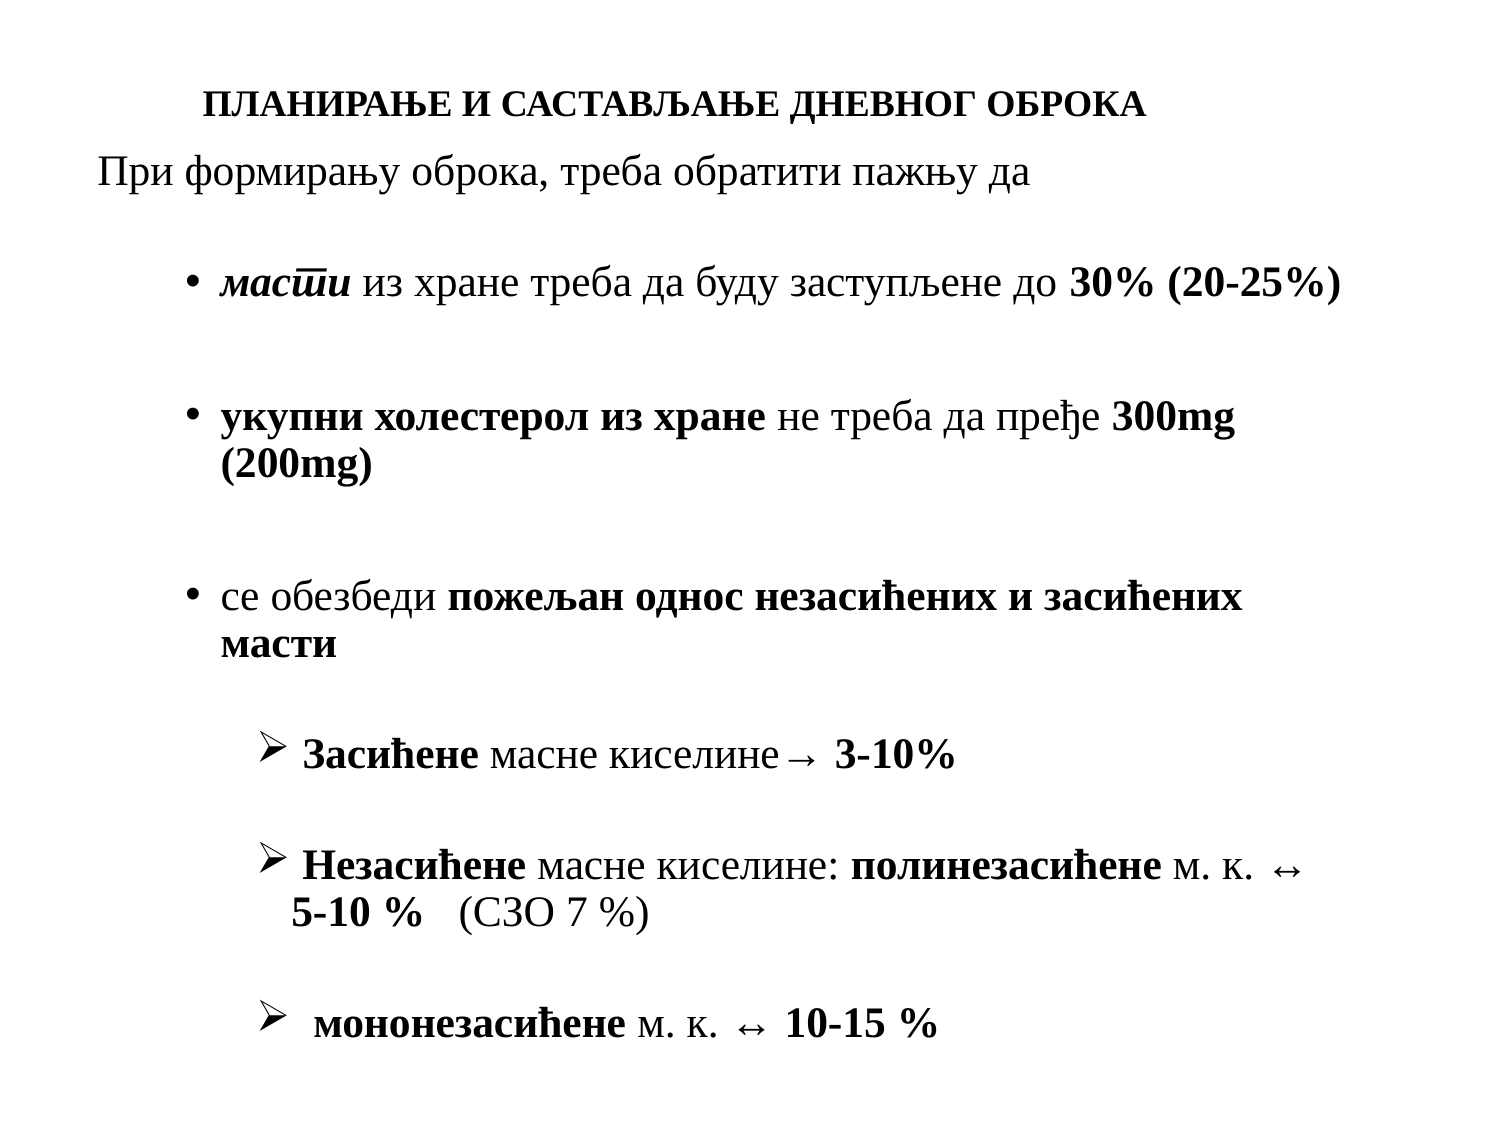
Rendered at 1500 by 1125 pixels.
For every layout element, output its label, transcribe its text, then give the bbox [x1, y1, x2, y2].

title ПЛАНИРАЊЕ И САСТАВЉАЊЕ ДНЕВНОГ ОБРОКА [187, 35, 1353, 132]
list При формирању оброка, треба обратити пажњу да масти из хране треба да буду заступљене до 30% (20-25%) укупни холестерол из хране не треба да пређе 300mg (200mg) се обезбеди пожељан однос незасићених и засићених масти Засићене масне киселине→ 3-10% Незасићене масне киселине: полинезасићене м. к. ↔ 5-10 % (СЗО 7 %) мононезасићене м. к. ↔ 10-15 % [29, 140, 1364, 1083]
